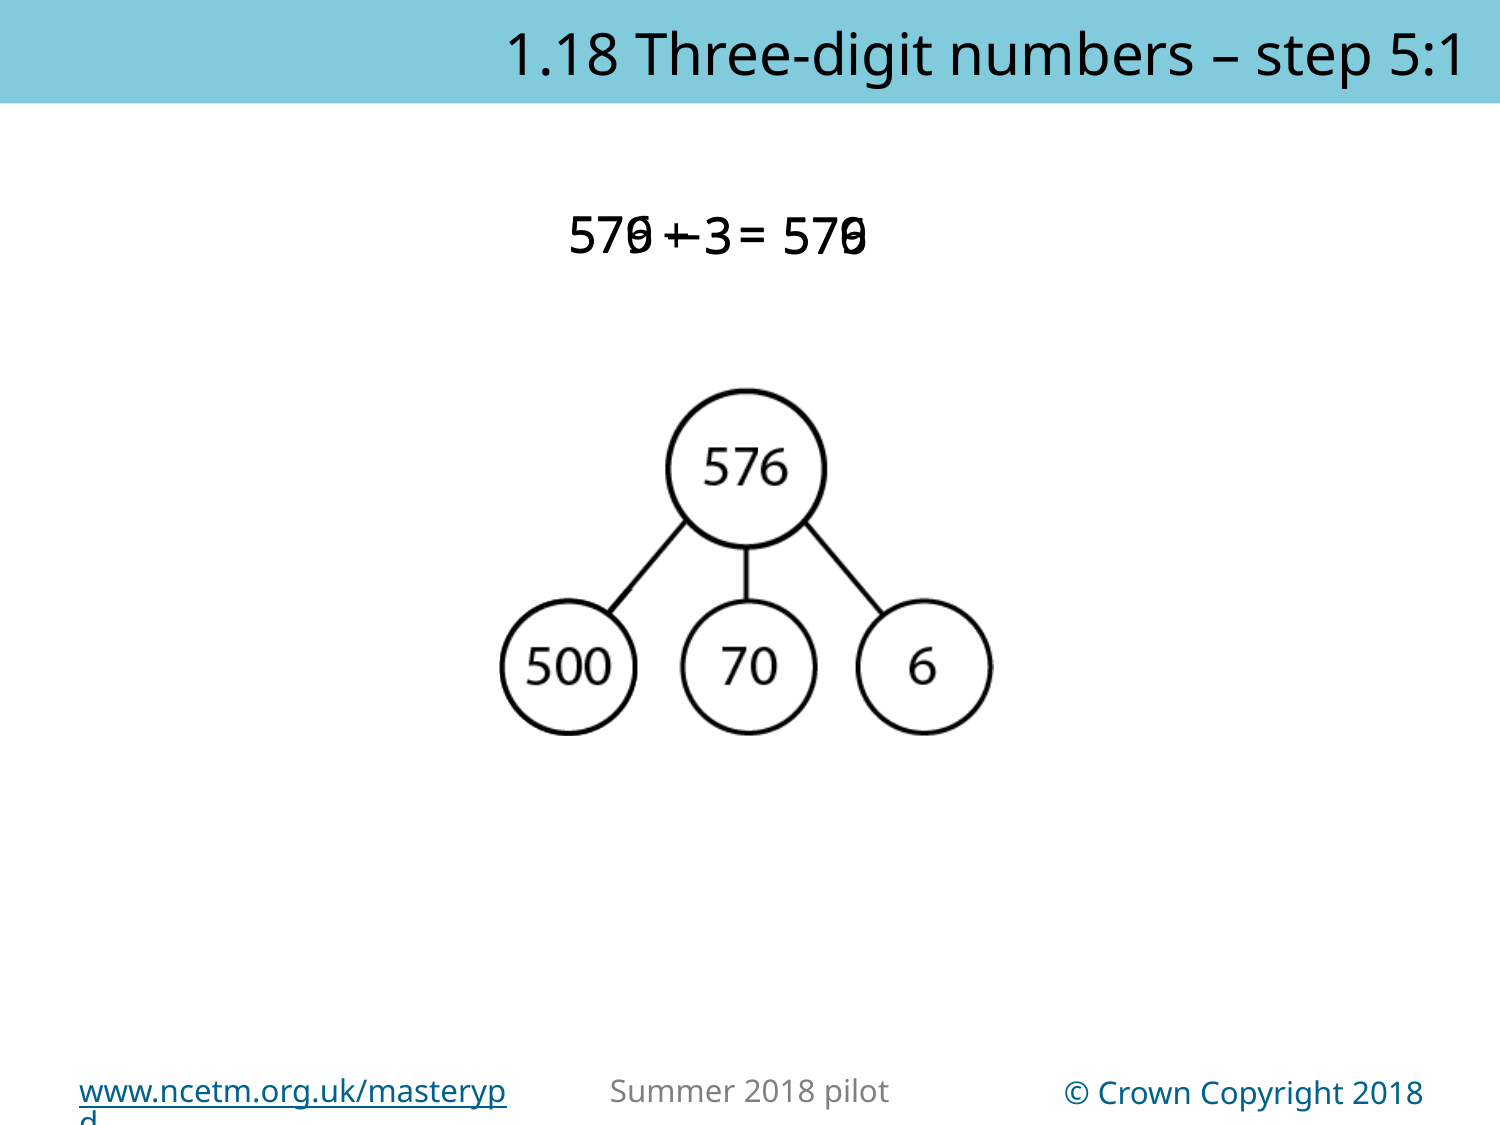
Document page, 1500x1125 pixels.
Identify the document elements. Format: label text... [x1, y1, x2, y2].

text_box − [648, 195, 725, 271]
text_box 579 [539, 195, 648, 271]
text_box 576 [710, 196, 723, 272]
list 1.18 Three-digit numbers – step 5:1 [0, 0, 1500, 104]
text_box = [723, 196, 799, 272]
text_box 576 [799, 196, 889, 272]
picture [498, 367, 994, 759]
